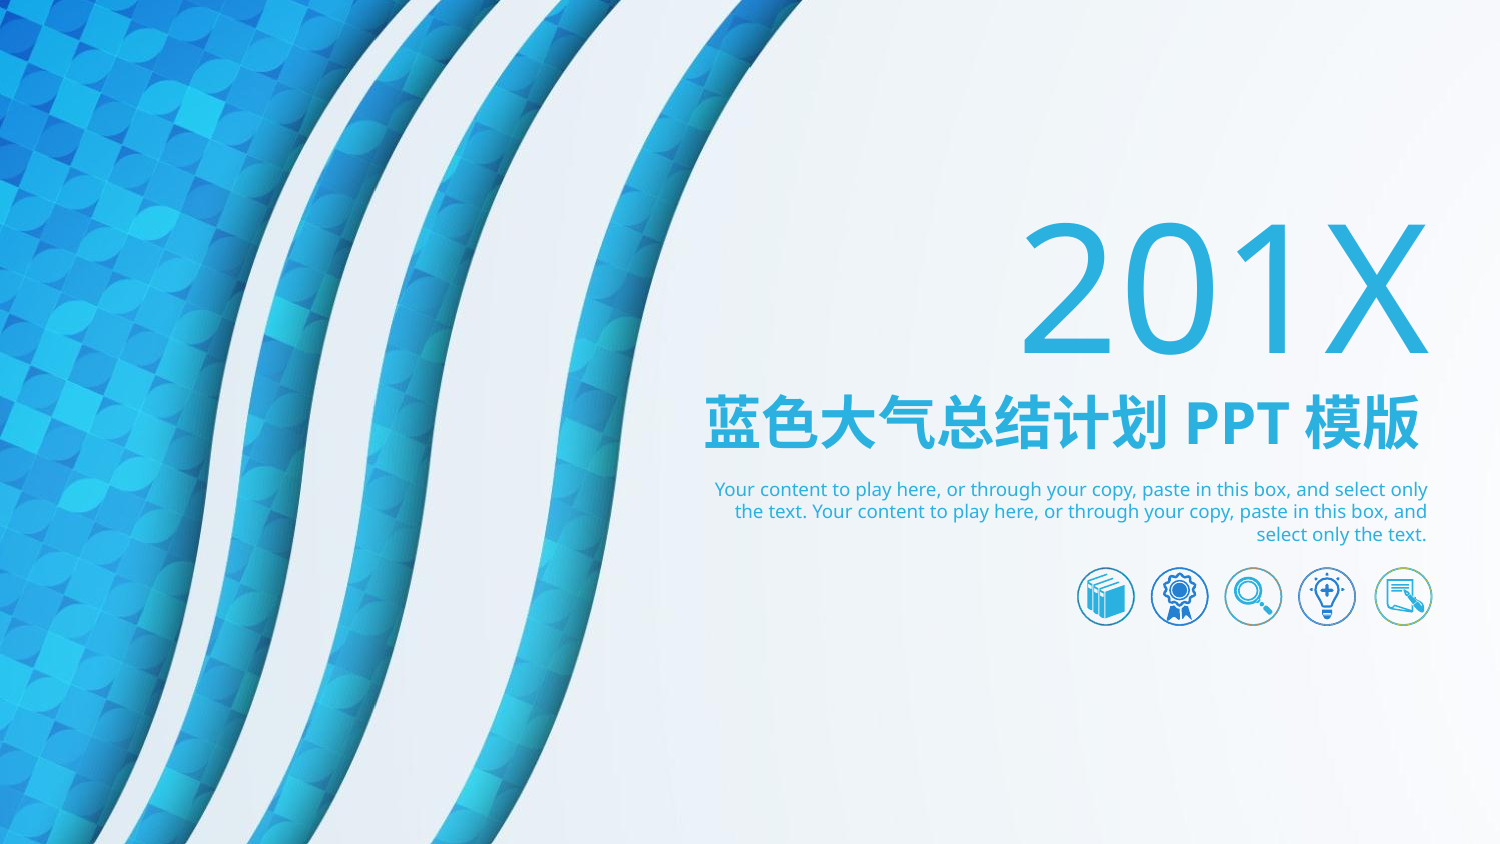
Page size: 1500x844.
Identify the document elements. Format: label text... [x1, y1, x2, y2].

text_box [1077, 567, 1135, 626]
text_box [1374, 567, 1433, 626]
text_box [1224, 567, 1283, 626]
text_box 蓝色大气总结计划PPT模版 [573, 379, 1433, 463]
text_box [1151, 567, 1209, 626]
text_box Your content to play here, or through your copy, paste in this box, and select only the text. Your content to play here, or through your copy, paste in this box, and select only the text. [699, 470, 1442, 553]
text_box 201X [990, 200, 1442, 364]
picture [0, 0, 1500, 844]
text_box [1298, 567, 1356, 626]
